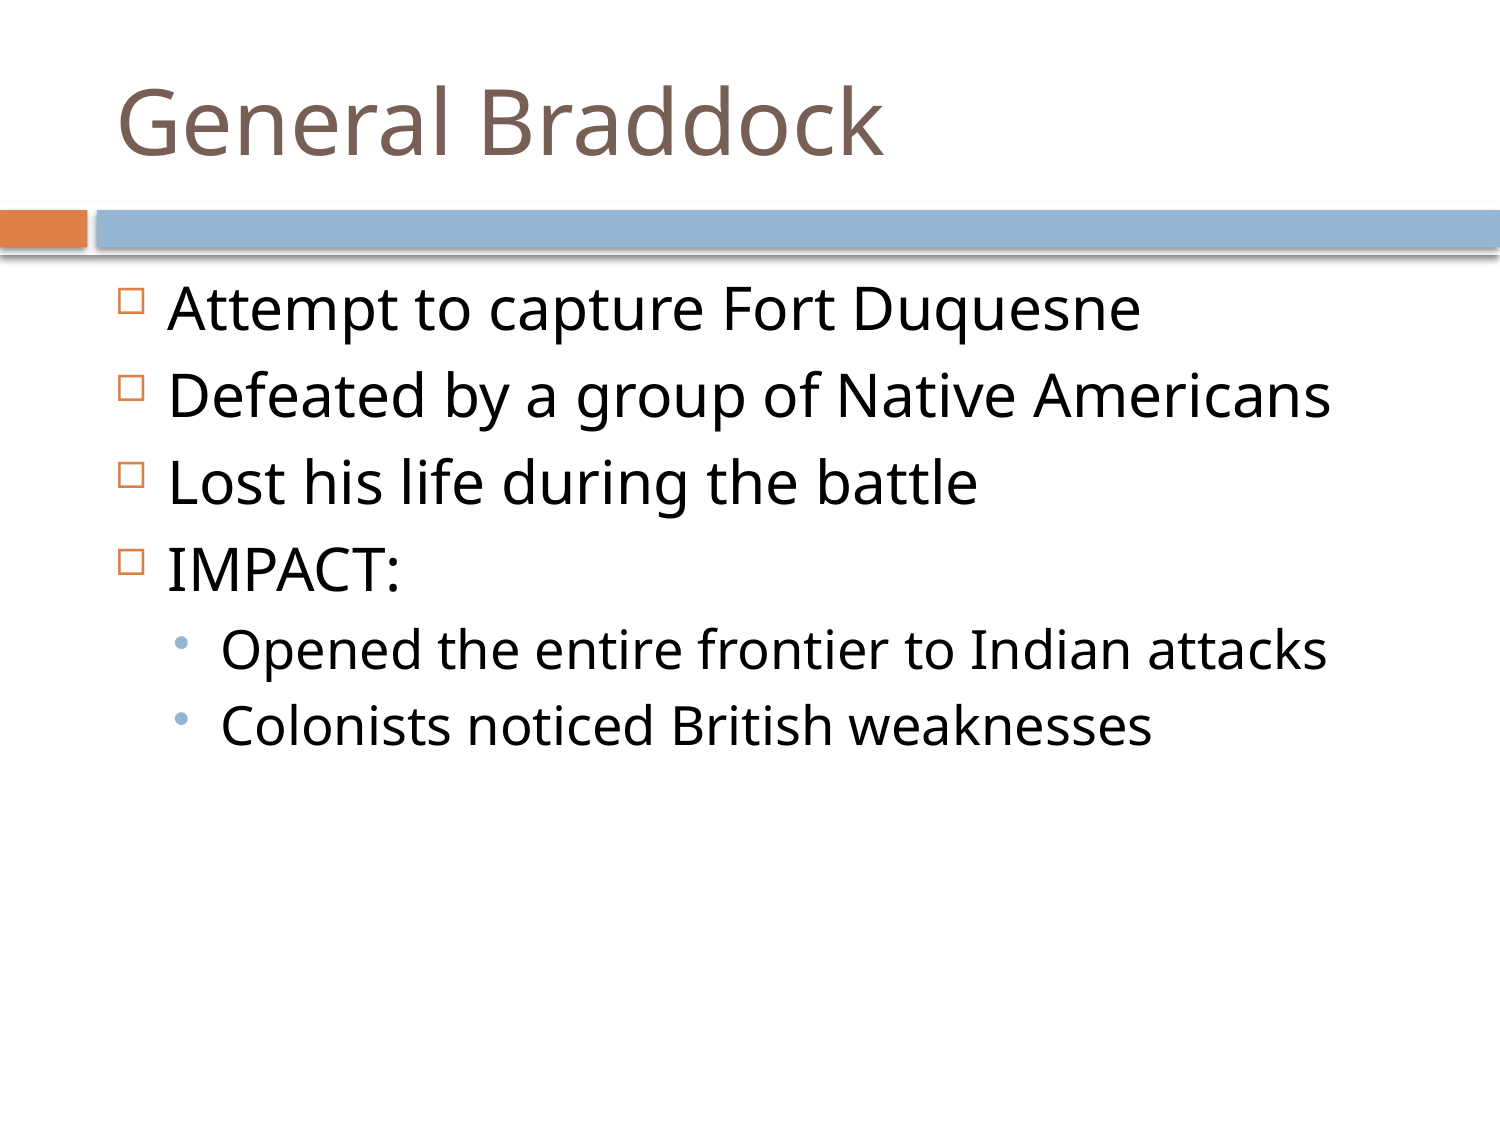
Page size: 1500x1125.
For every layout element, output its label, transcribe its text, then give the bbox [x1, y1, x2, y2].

list Attempt to capture Fort Duquesne Defeated by a group of Native Americans Lost his life during the battle IMPACT: Opened the entire frontier to Indian attacks Colonists noticed British weaknesses [100, 262, 1438, 1000]
title General Braddock [100, 37, 1438, 200]
